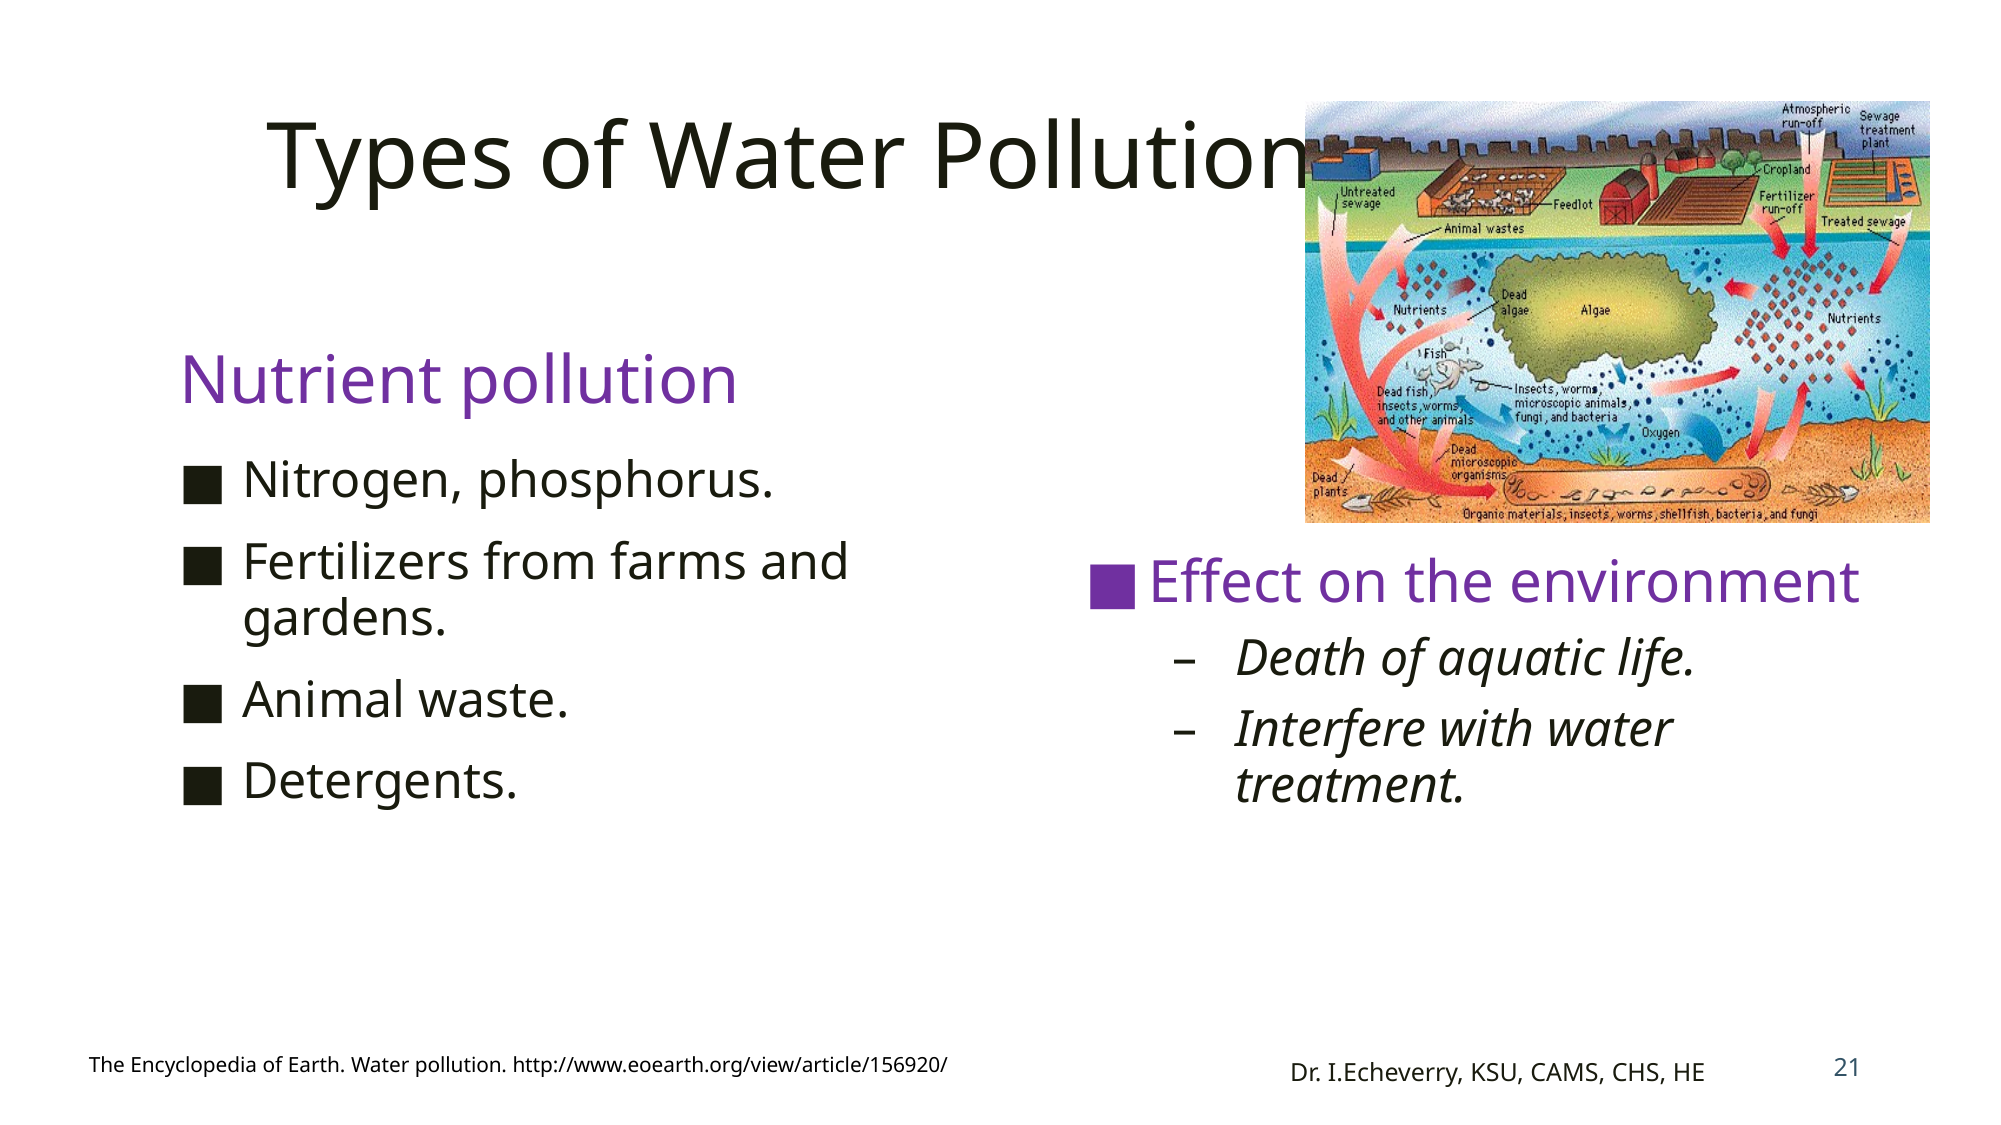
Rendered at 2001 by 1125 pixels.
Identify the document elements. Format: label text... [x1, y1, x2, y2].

list Nitrogen, phosphorus. Fertilizers from farms and gardens. Animal waste. Detergents. [164, 445, 941, 1044]
list Nutrient pollution [164, 312, 964, 425]
text_box The Encyclopedia of Earth. Water pollution. http://www.eoearth.org/view/article/156920/ [74, 1044, 969, 1084]
title Types of Water Pollution [251, 102, 1305, 255]
list Effect on the environment Death of aquatic life. Interfere with water treatment. [1070, 542, 1930, 1025]
picture [1305, 101, 1930, 524]
footer Dr. I.Echeverry, KSU, CAMS, CHS, HE [1275, 1041, 1615, 1102]
slide_number 21 [1615, 1034, 1878, 1102]
